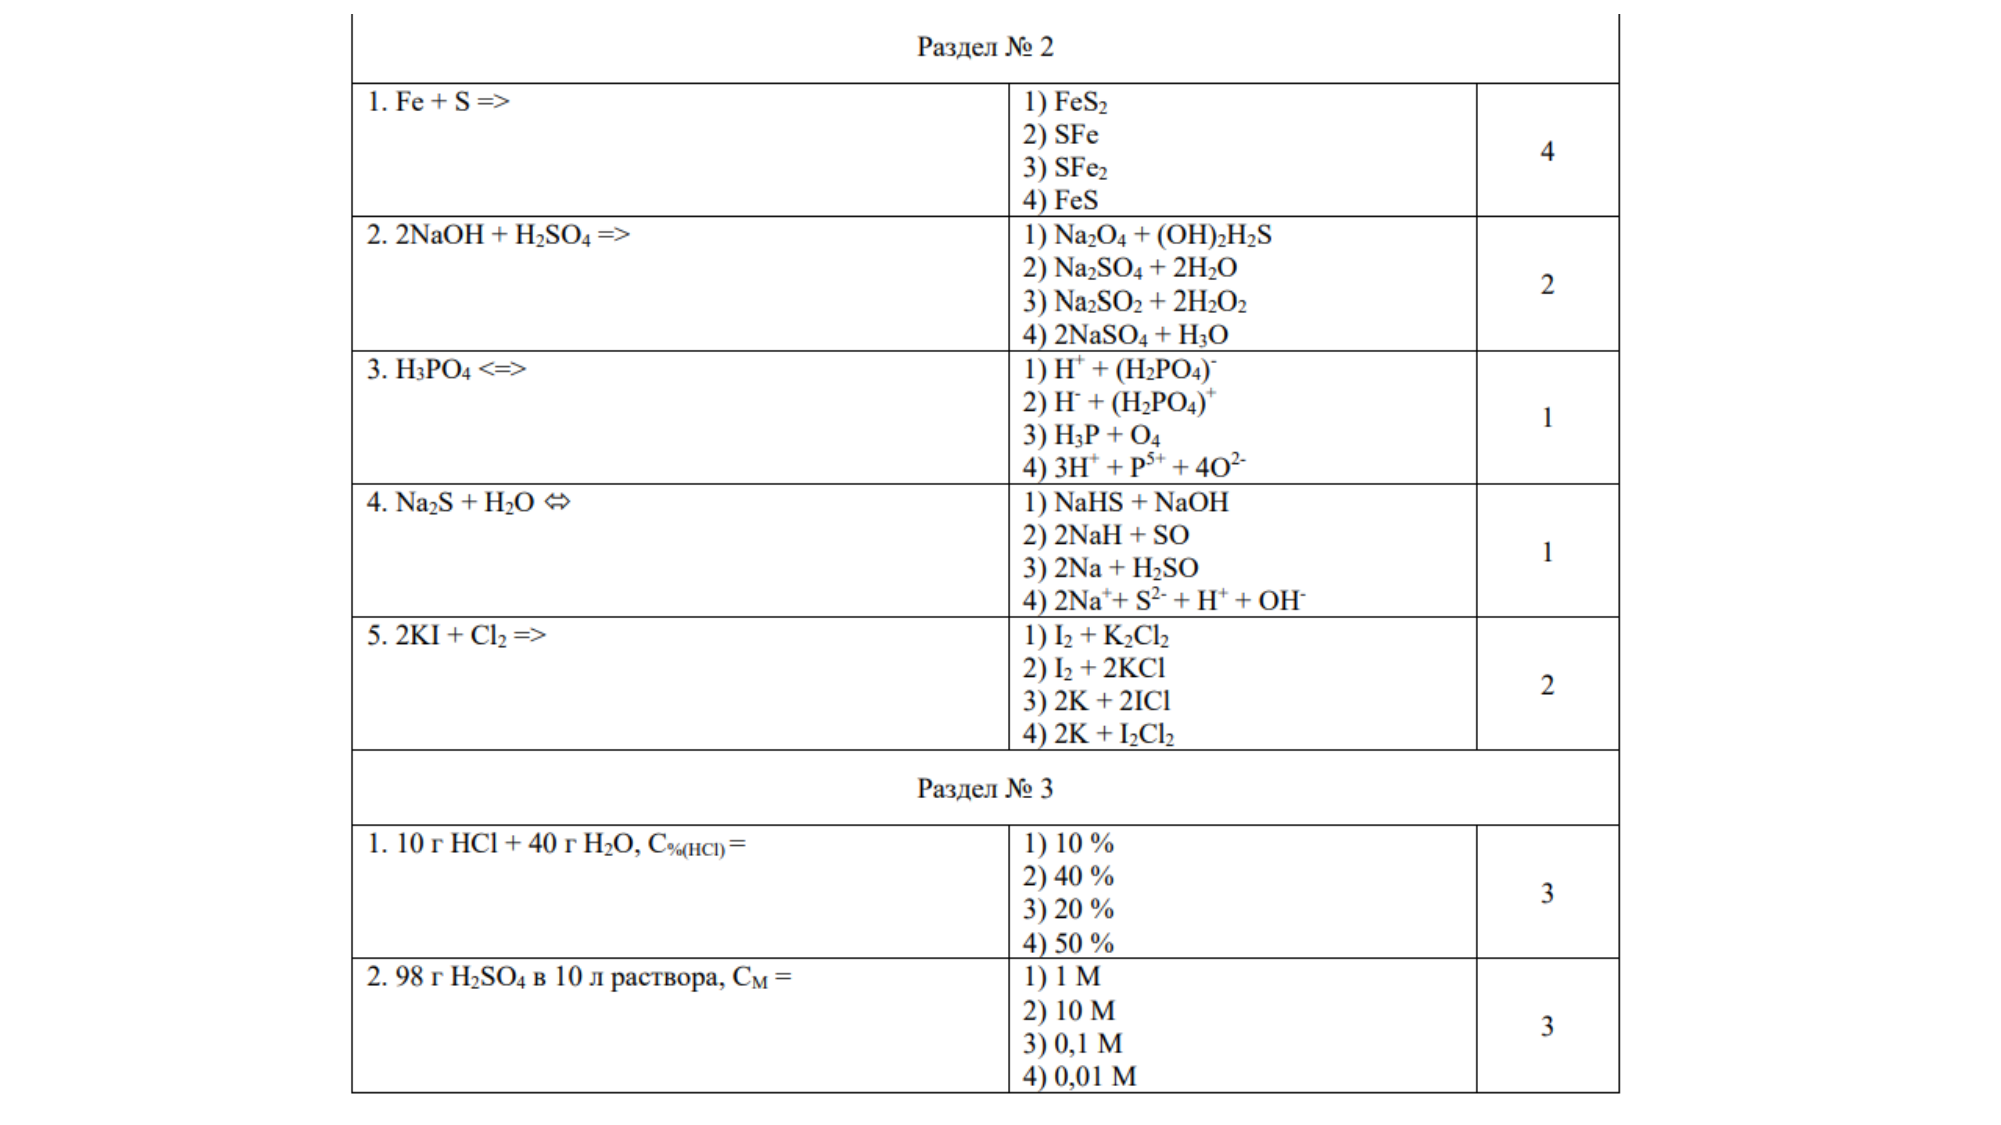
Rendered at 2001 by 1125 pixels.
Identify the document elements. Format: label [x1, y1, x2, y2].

picture [339, 14, 1661, 1111]
